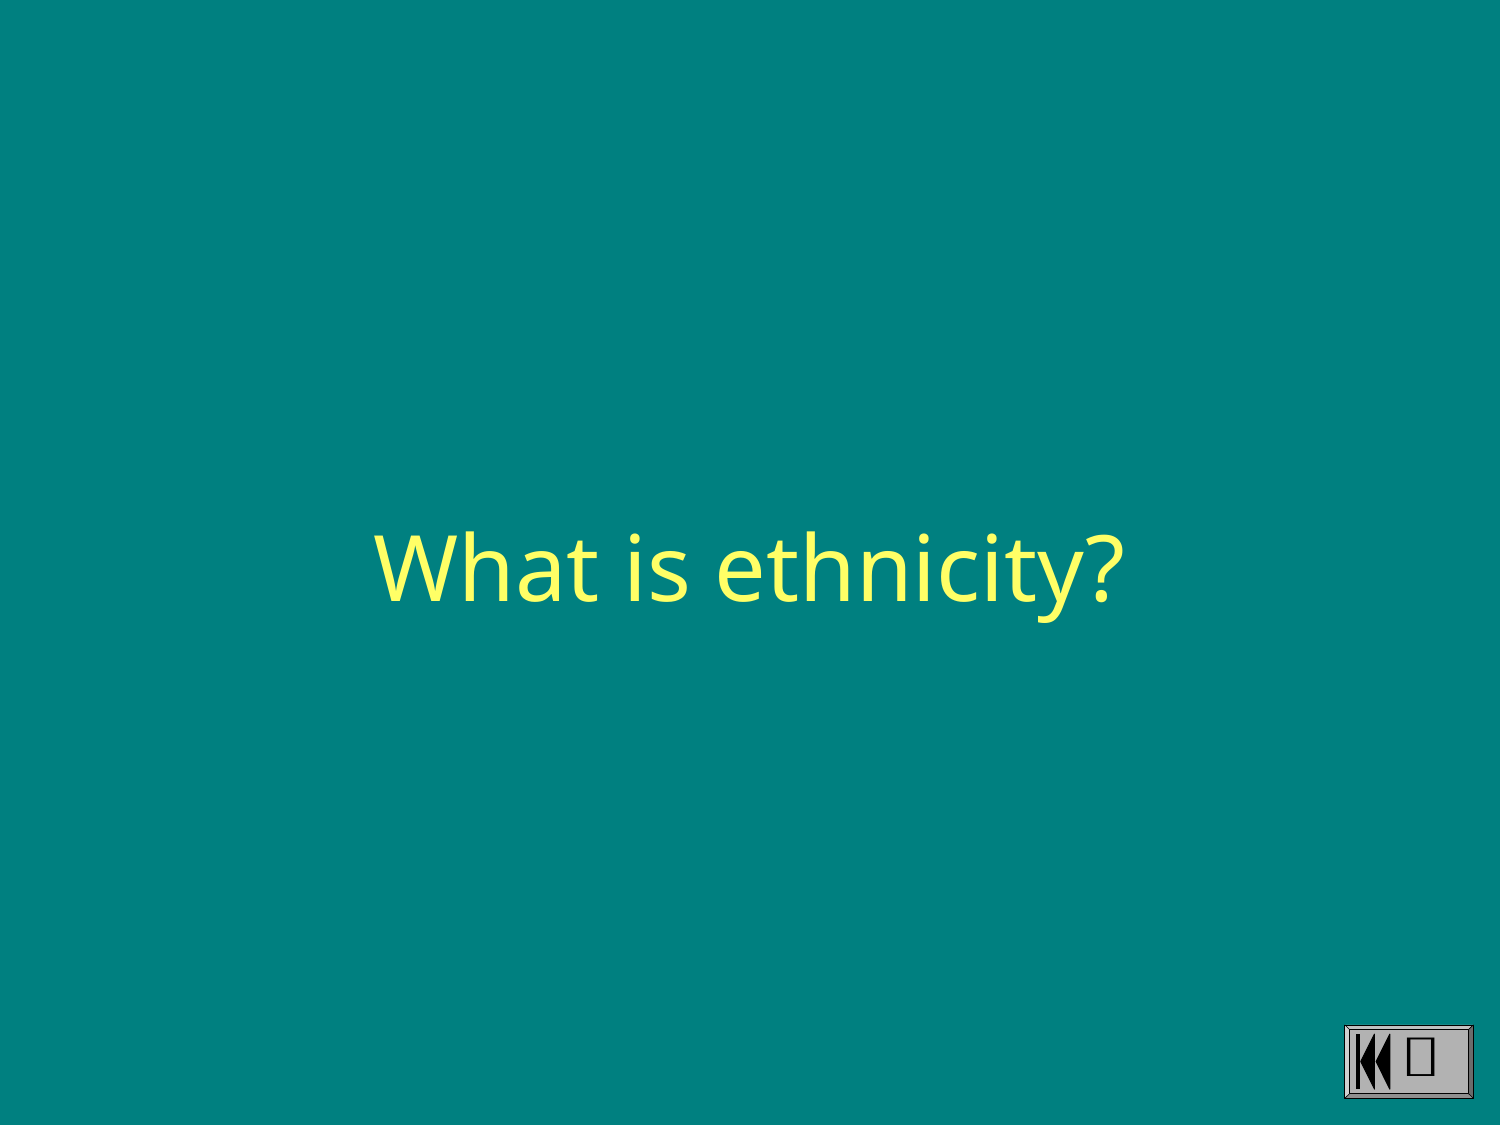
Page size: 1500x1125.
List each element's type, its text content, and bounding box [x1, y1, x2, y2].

picture [1344, 1024, 1476, 1101]
title What is ethnicity? [112, 99, 1388, 1031]
